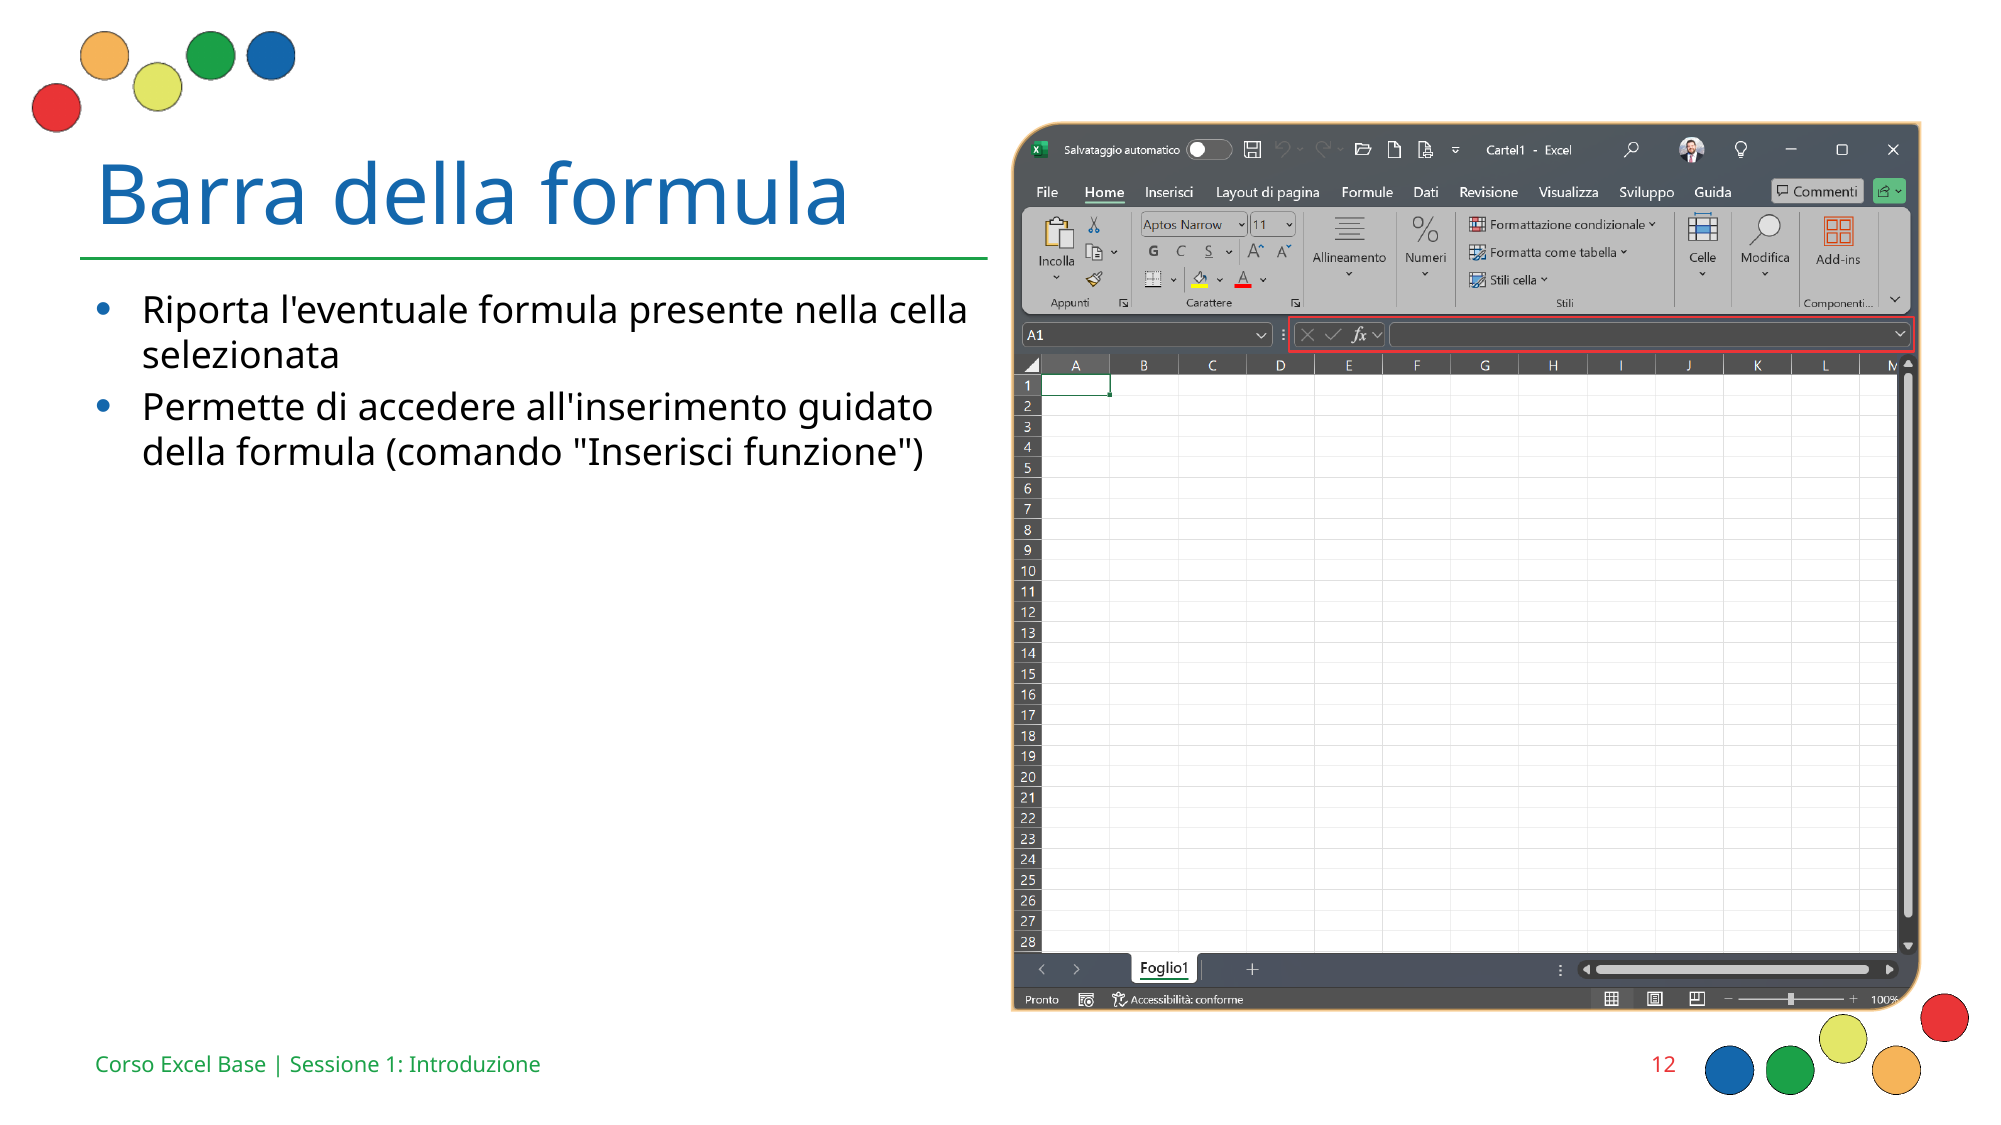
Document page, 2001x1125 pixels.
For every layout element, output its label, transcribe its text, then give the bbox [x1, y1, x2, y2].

title Barra della formula [80, 123, 988, 259]
picture [29, 30, 295, 135]
picture [1012, 122, 1971, 1096]
footer Corso Excel Base | Sessione 1: Introduzione [80, 1035, 1571, 1096]
list Riporta l'eventuale formula presente nella cella selezionata Permette di accedere all'inserimento guidato della formula (comando "Inserisci funzione") [80, 278, 988, 1011]
slide_number 12 [1583, 1035, 1692, 1096]
